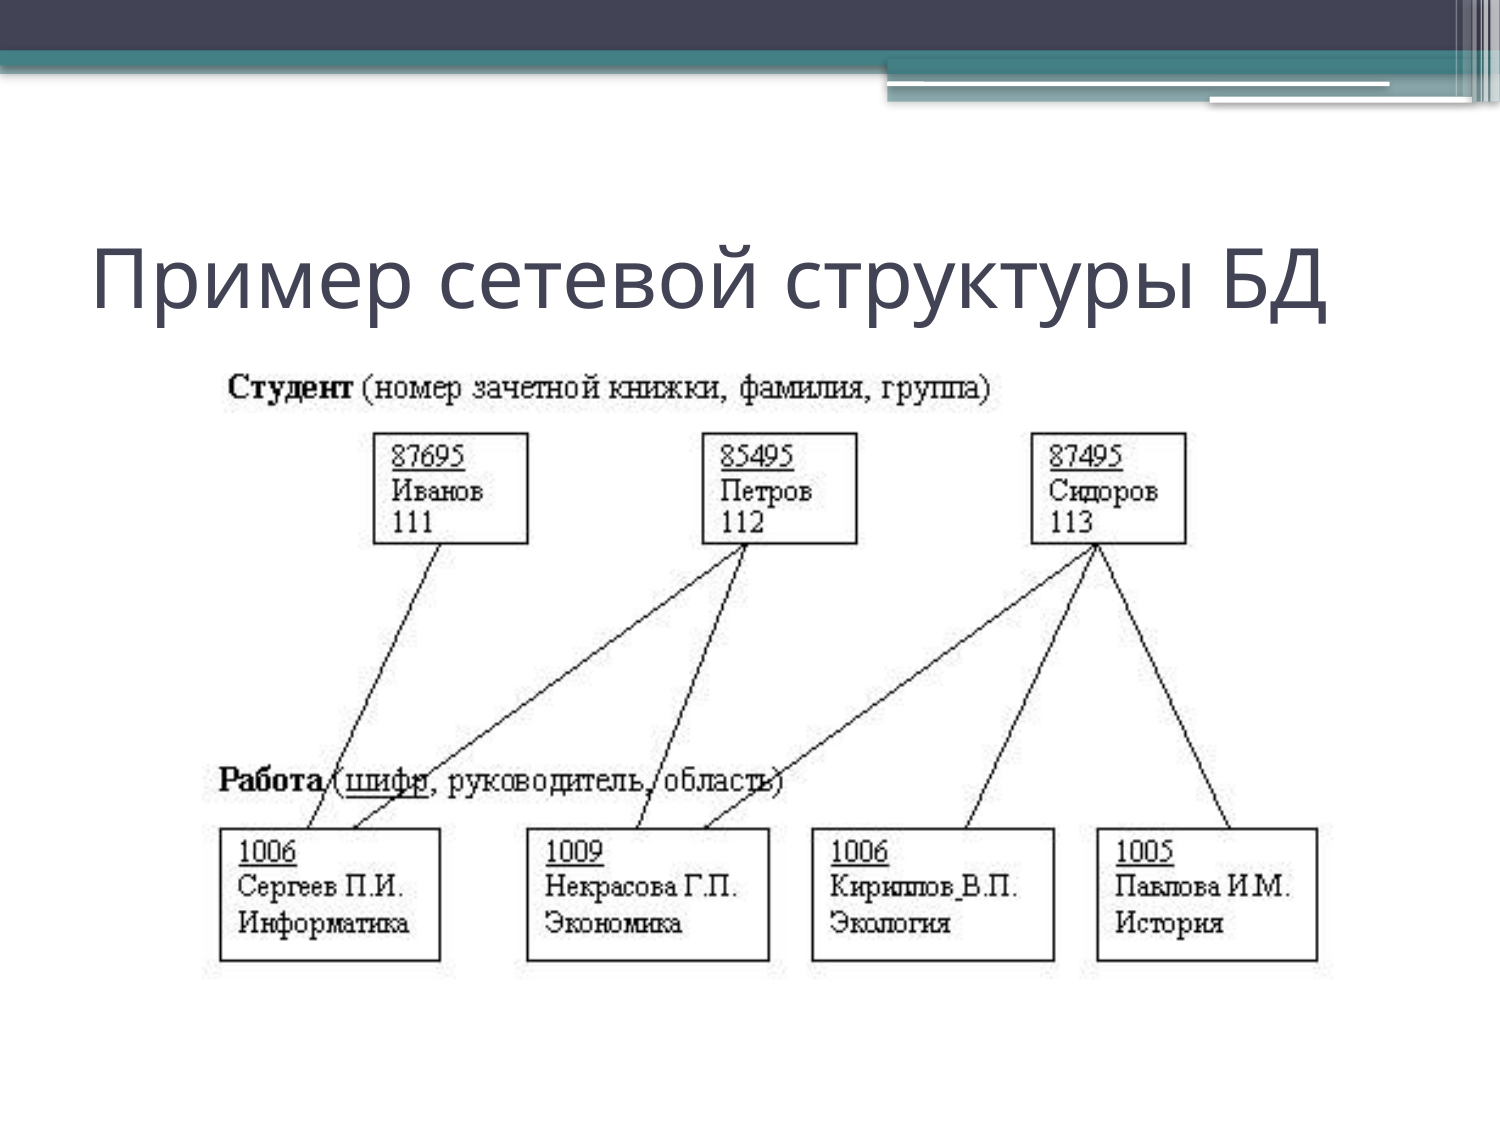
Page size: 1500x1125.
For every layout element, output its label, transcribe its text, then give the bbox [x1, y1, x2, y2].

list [163, 355, 1337, 1092]
title Пример сетевой структуры БД [75, 187, 1425, 363]
